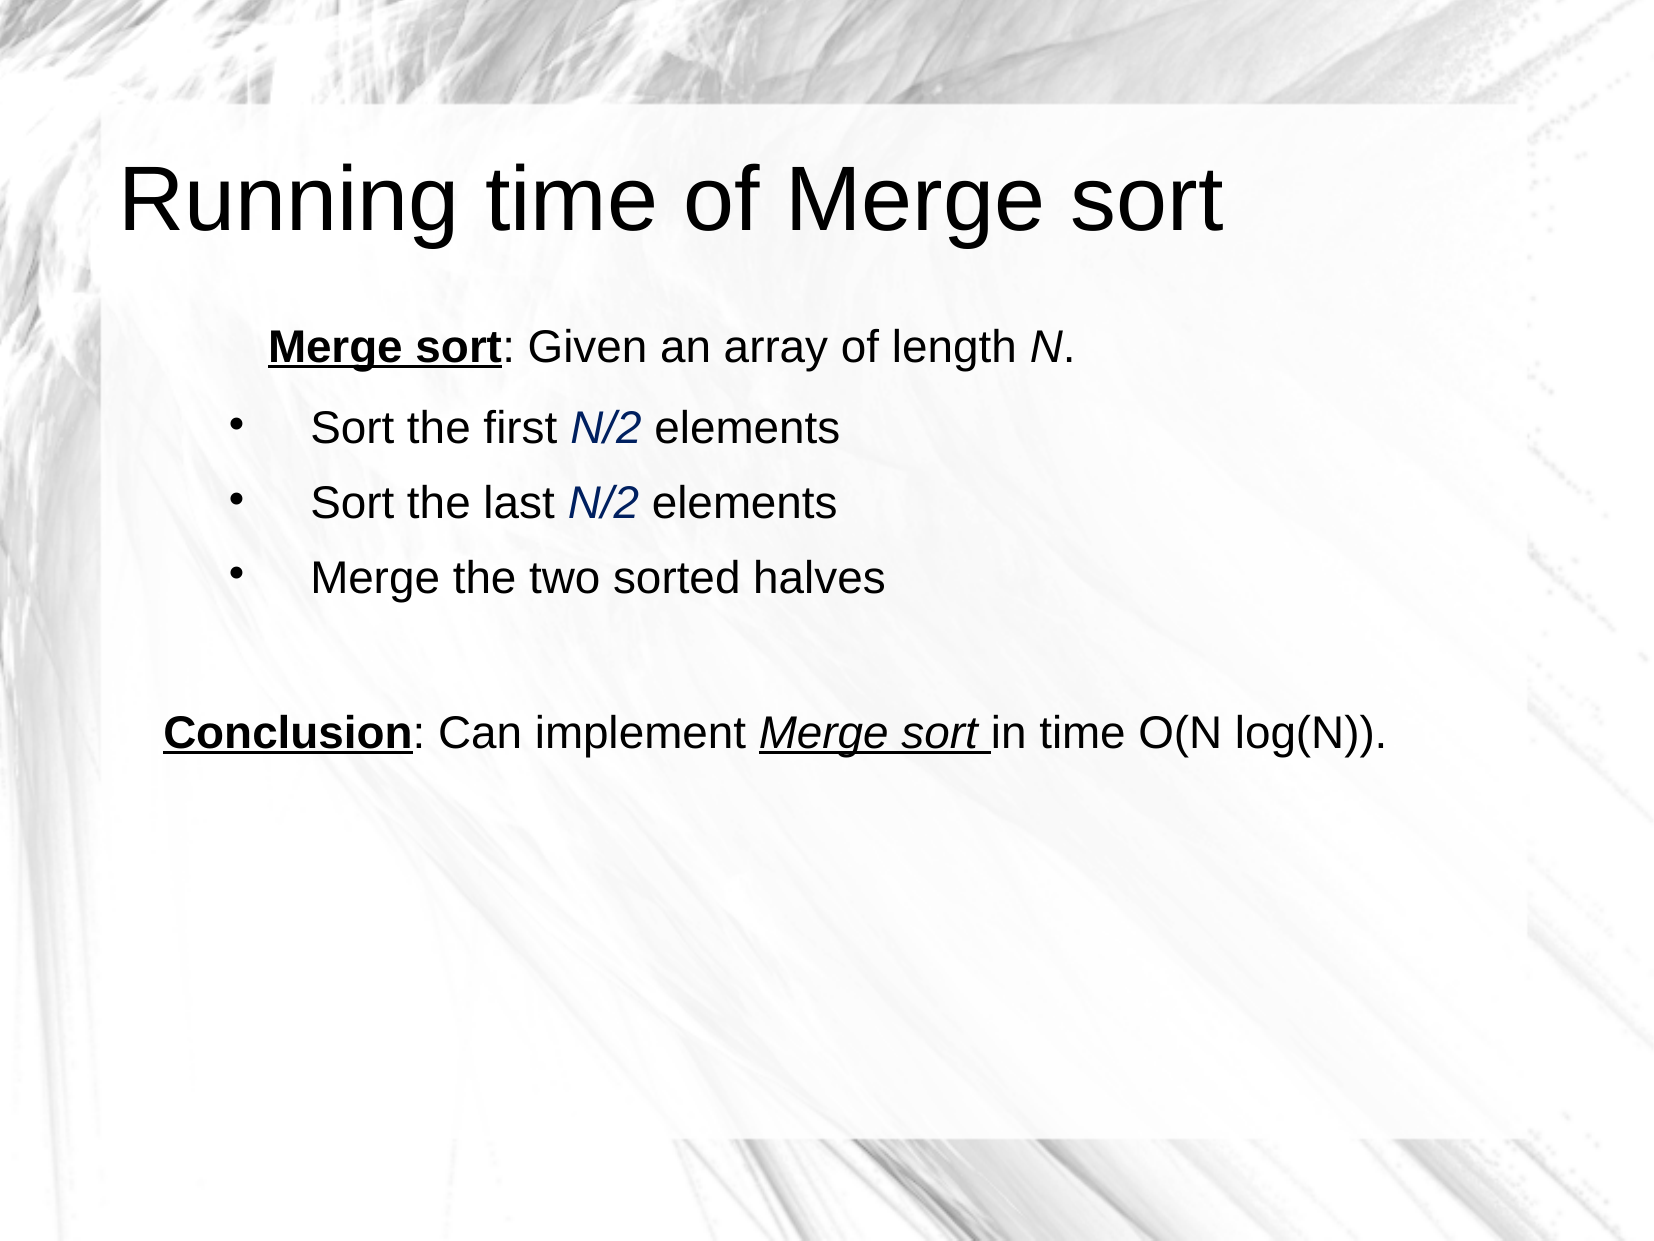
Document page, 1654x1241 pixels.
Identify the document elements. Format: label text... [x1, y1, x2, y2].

picture [0, 0, 1654, 1241]
title Running time of Merge sort [118, 112, 1506, 281]
list Merge sort: Given an array of length N. Sort the first N/2 elements Sort the last N/2 elements Merge the two sorted halves Conclusion: Can implement Merge sort in time O(N log(N)). [118, 319, 1571, 1109]
